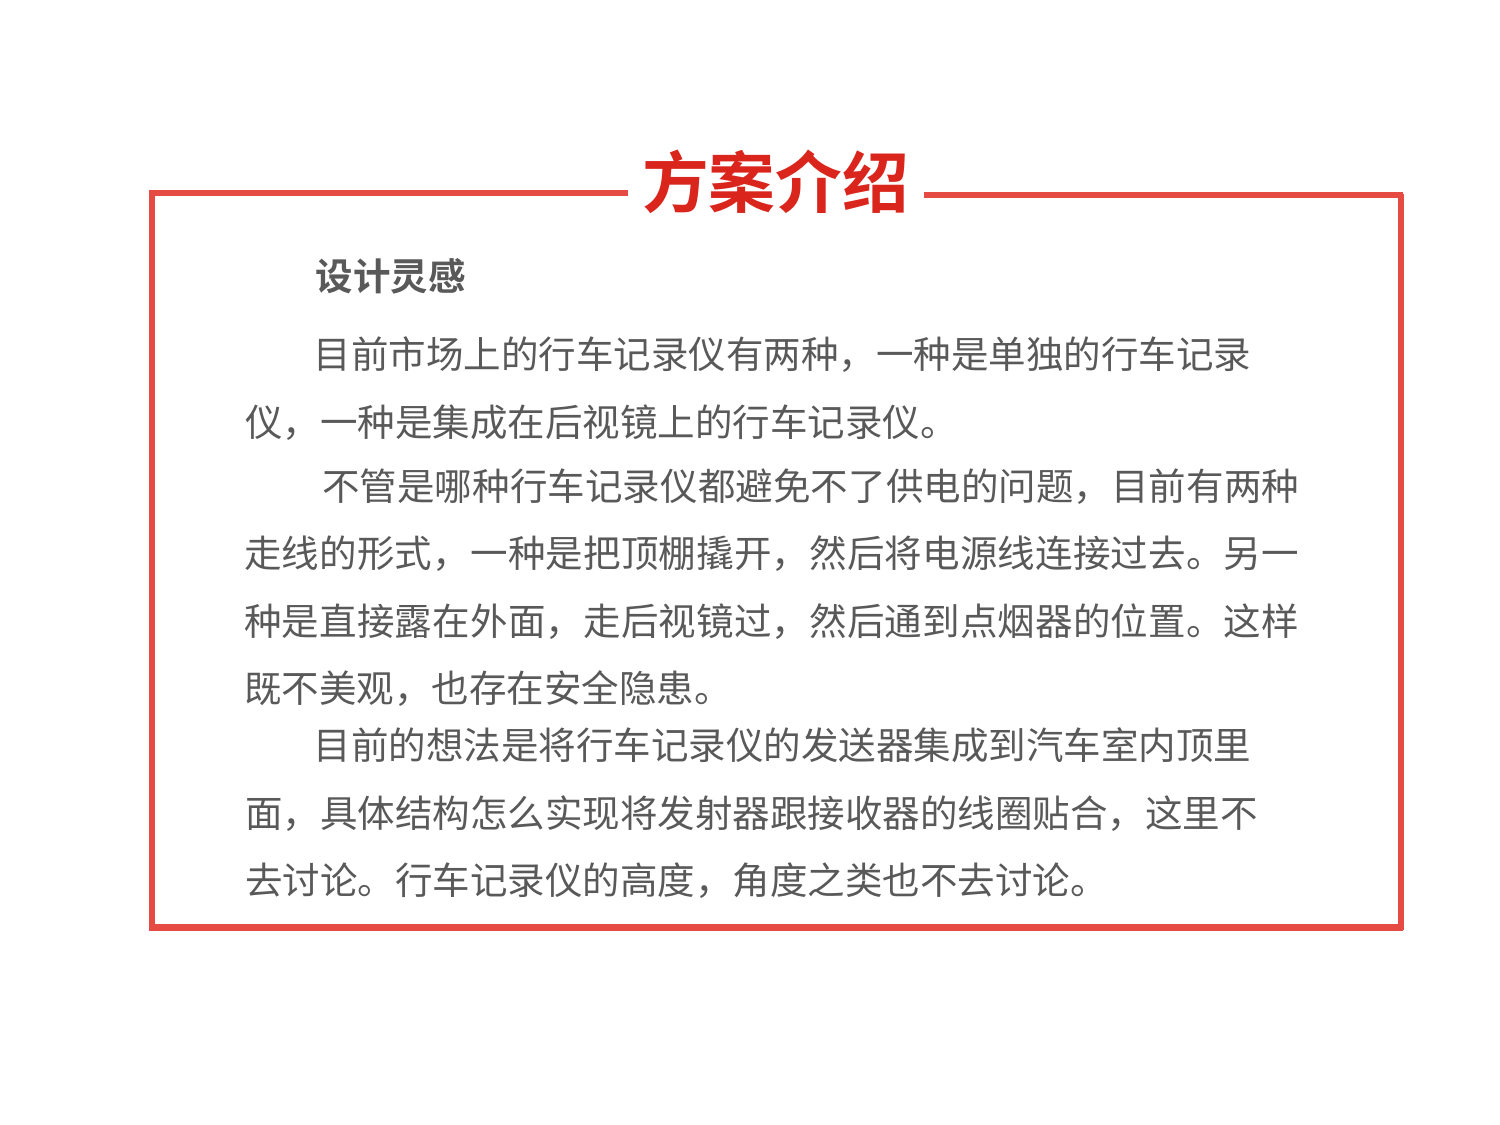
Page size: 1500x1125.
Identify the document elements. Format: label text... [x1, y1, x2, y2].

text_box 方案介绍 [628, 133, 968, 191]
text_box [148, 192, 1404, 931]
